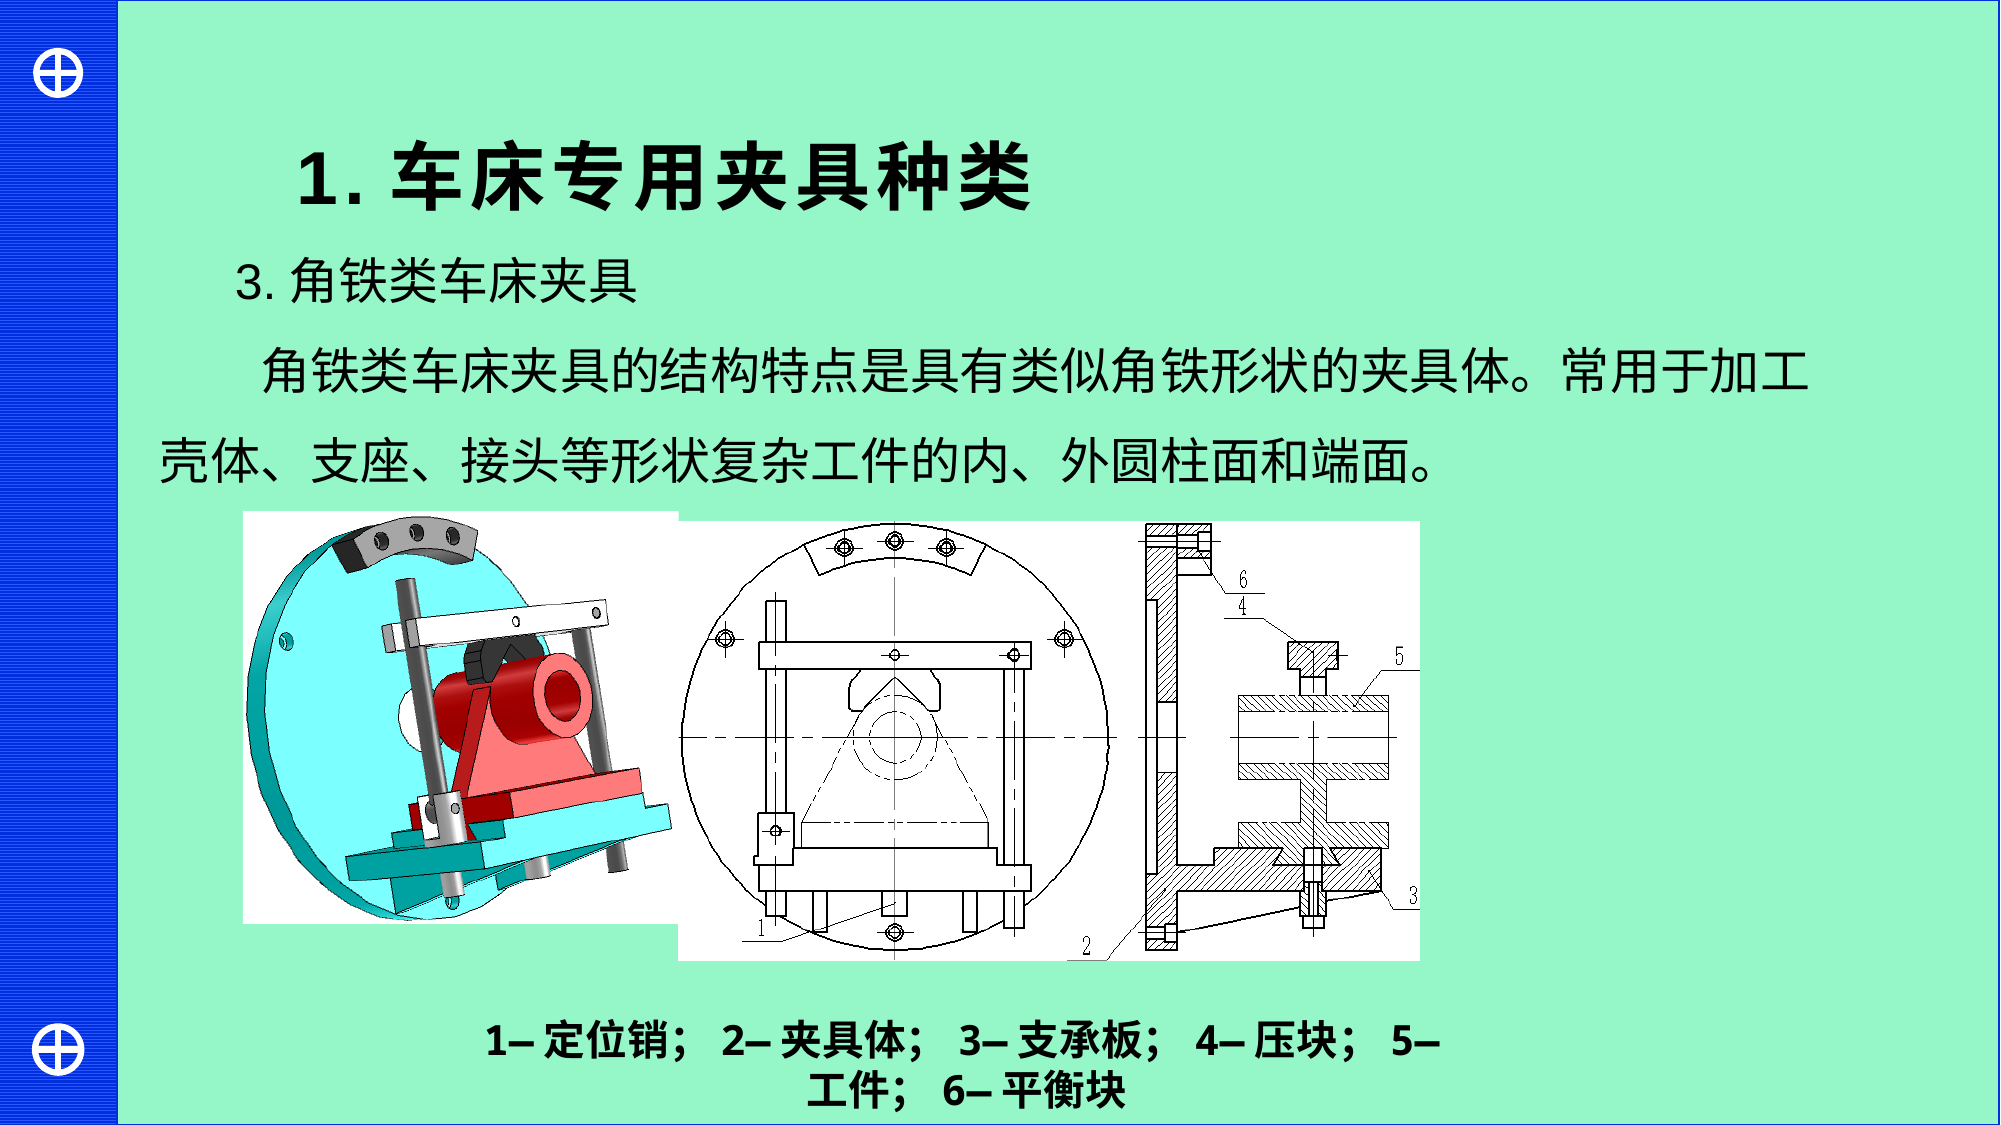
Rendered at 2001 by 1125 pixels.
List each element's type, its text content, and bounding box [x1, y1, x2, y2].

text_box 1.车床专用夹具种类 [173, 106, 1462, 212]
picture [242, 510, 1420, 961]
text_box 1—定位销；2—夹具体；3—支承板；4—压块；5—工件；6—平衡块 [466, 1006, 1467, 1121]
text_box 3.角铁类车床夹具 角铁类车床夹具的结构特点是具有类似角铁形状的夹具体。常用于加工壳体、支座、接头等形状复杂工件的内、外圆柱面和端面。 [145, 212, 1853, 498]
